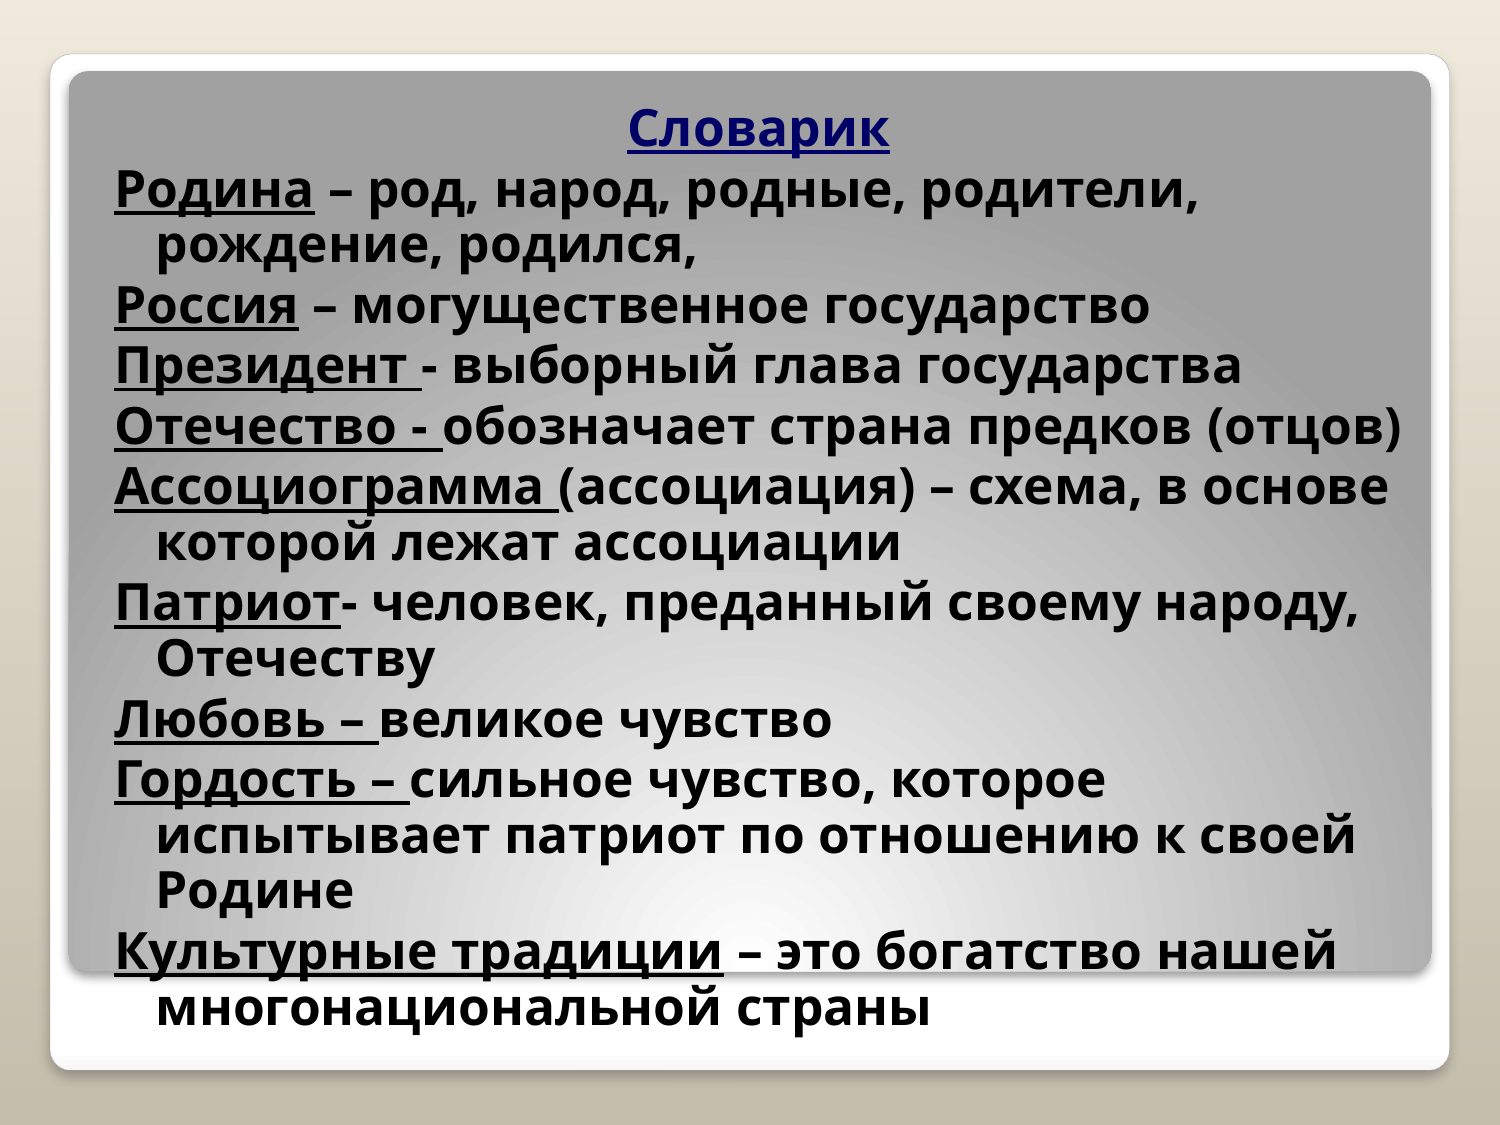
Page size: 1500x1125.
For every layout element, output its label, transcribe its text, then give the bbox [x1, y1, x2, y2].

list Словарик Родина – род, народ, родные, родители, рождение, родился, Россия – могущественное государство Президент - выборный глава государства Отечество - обозначает страна предков (отцов) Ассоциограмма (ассоциация) – схема, в основе которой лежат ассоциации Патриот- человек, преданный своему народу, Отечеству Любовь – великое чувство Гордость – сильное чувство, которое испытывает патриот по отношению к своей Родине Культурные традиции – это богатство нашей многонациональной страны [84, 86, 1418, 1055]
